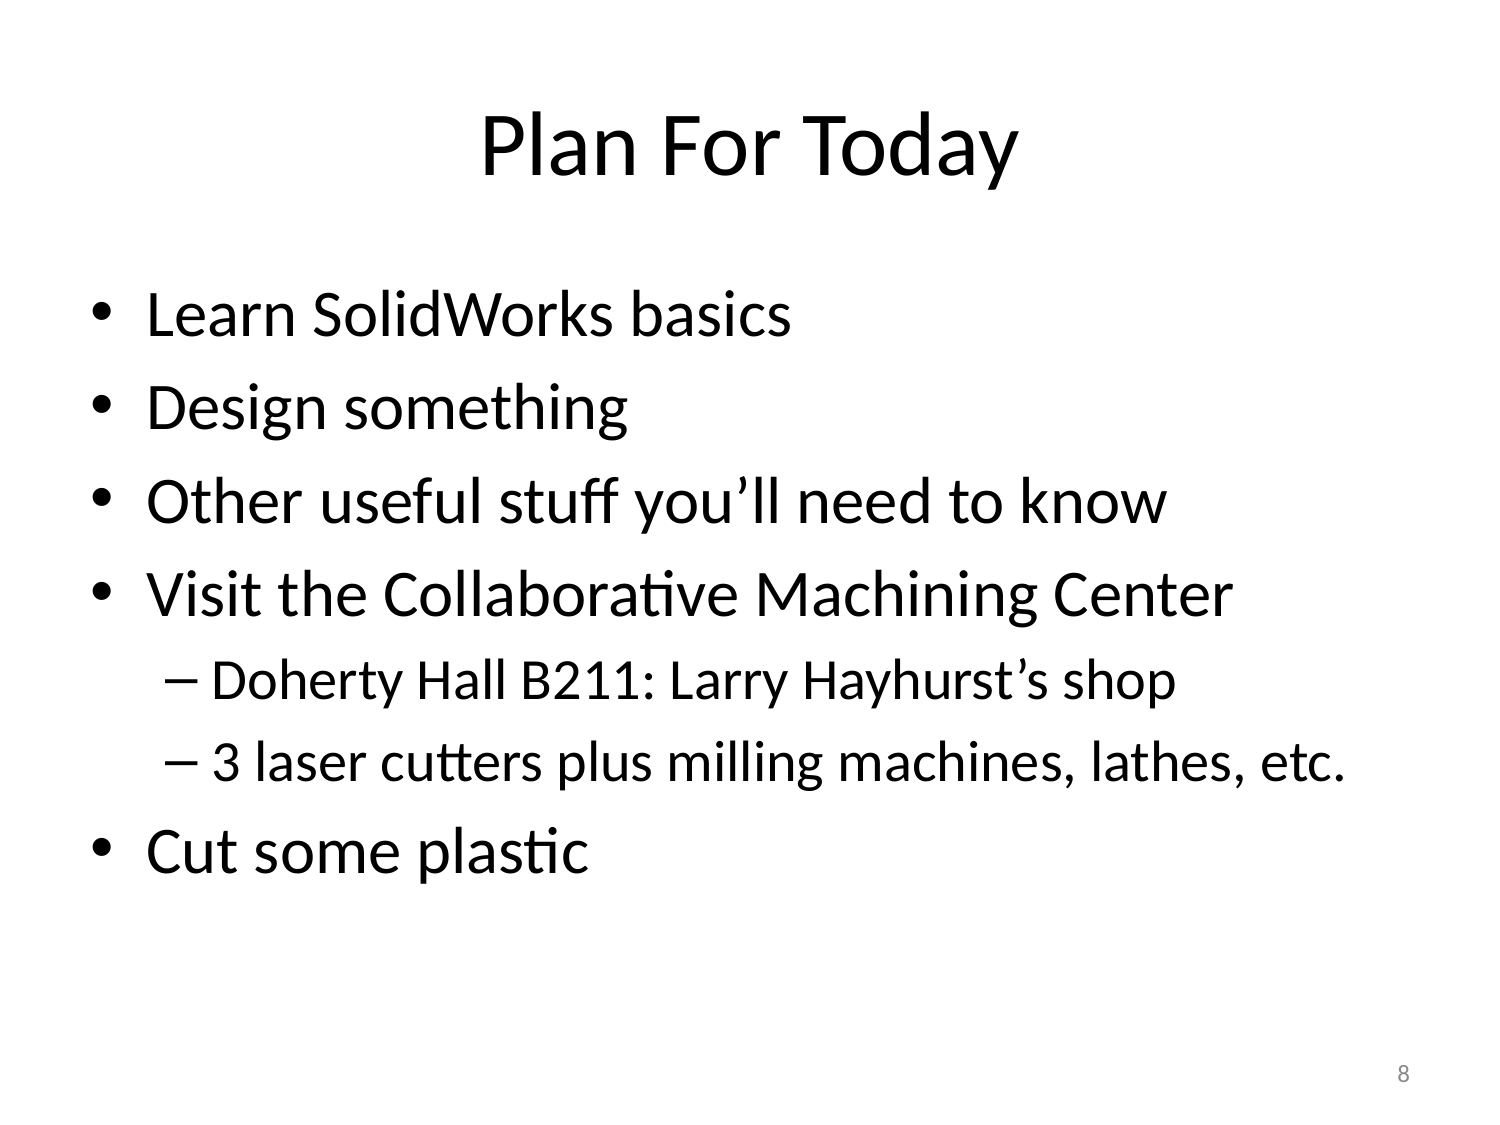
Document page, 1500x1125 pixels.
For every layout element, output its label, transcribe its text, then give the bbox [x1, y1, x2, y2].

slide_number 8 [1074, 1042, 1425, 1103]
title Plan For Today [75, 45, 1425, 233]
list Learn SolidWorks basics Design something Other useful stuff you’ll need to know Visit the Collaborative Machining Center Doherty Hall B211: Larry Hayhurst’s shop 3 laser cutters plus milling machines, lathes, etc. Cut some plastic [75, 262, 1425, 1005]
